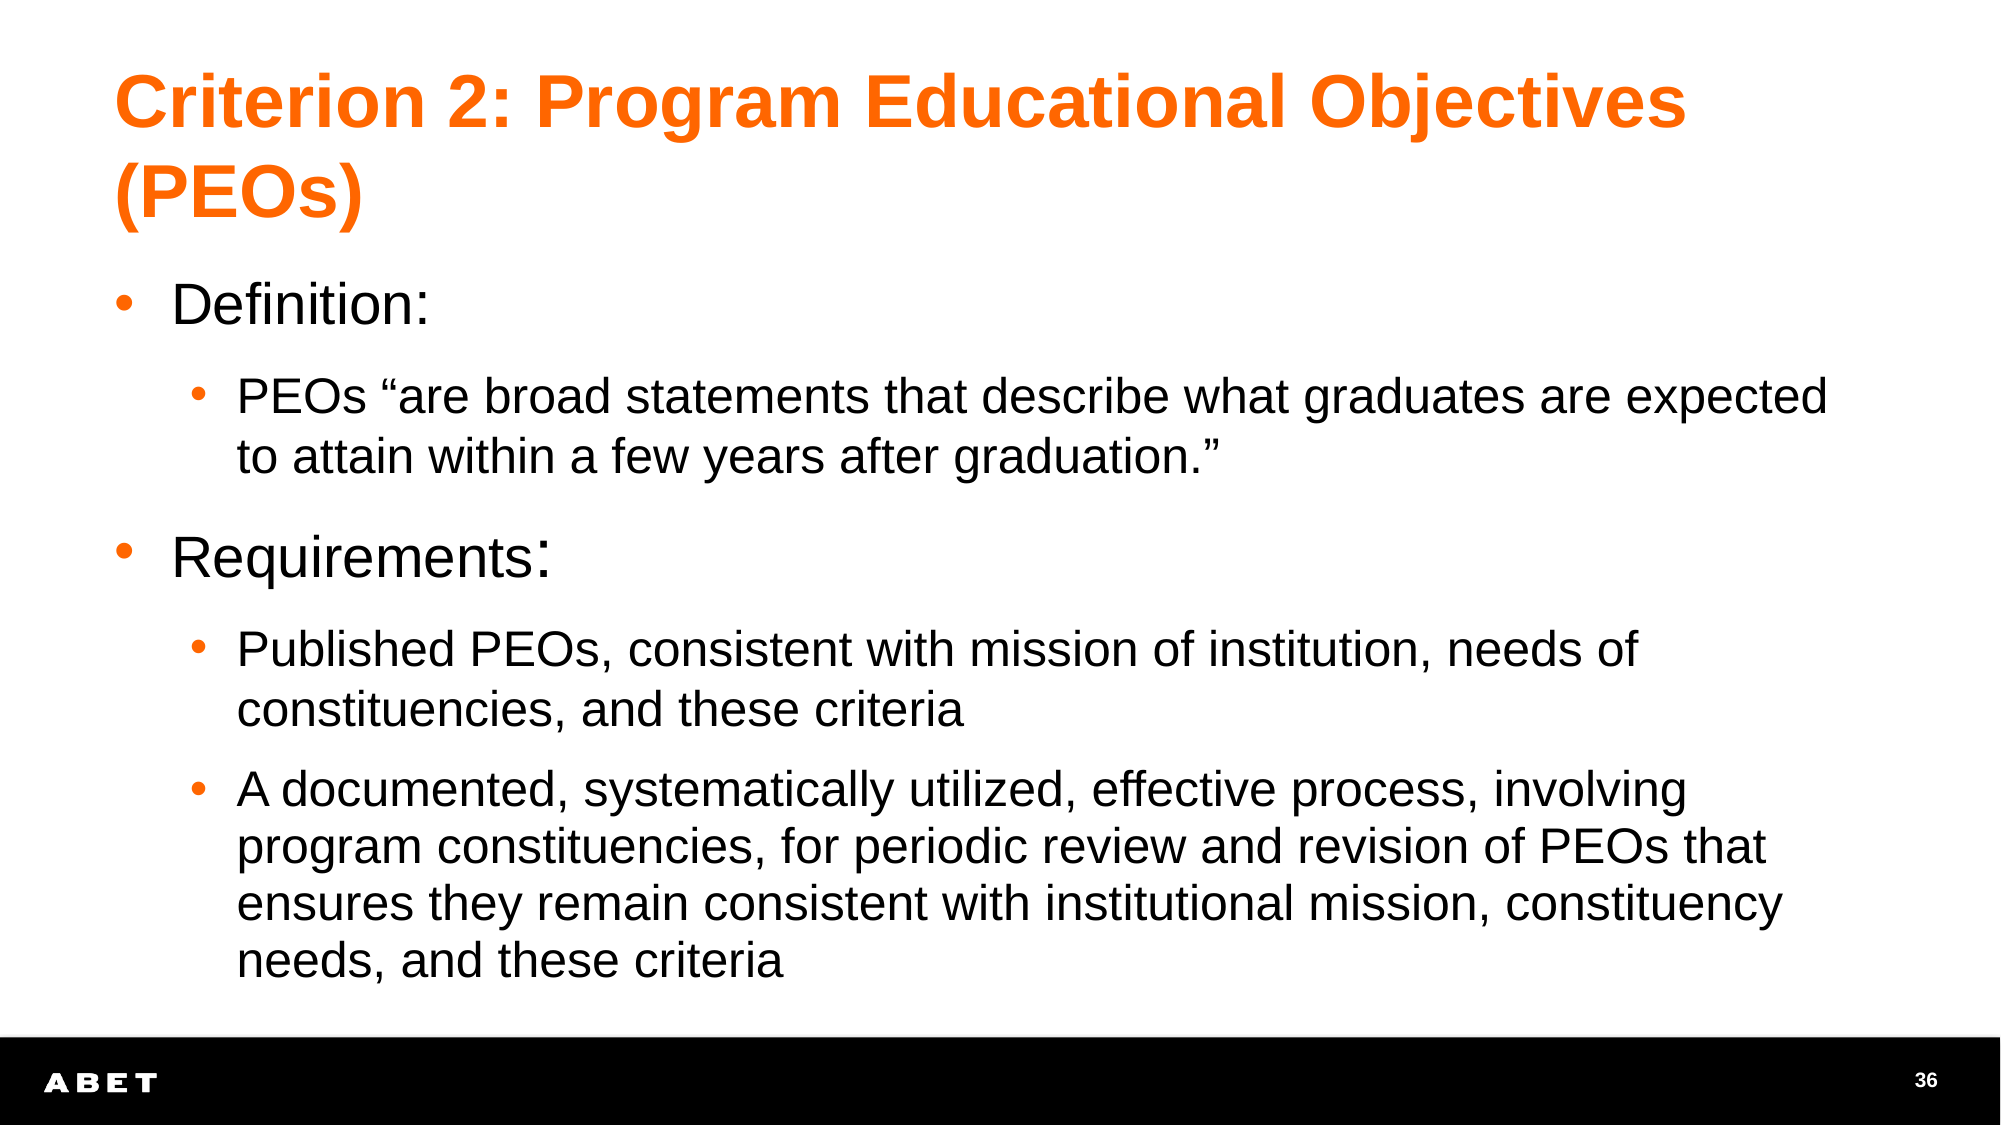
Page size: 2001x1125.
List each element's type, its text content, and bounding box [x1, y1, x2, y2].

picture [16, 1052, 184, 1113]
title Criterion 2: Program Educational Objectives (PEOs) [99, 45, 1900, 176]
list Definition: PEOs “are broad statements that describe what graduates are expected to attain within a few years after graduation.” Requirements: Published PEOs, consistent with mission of institution, needs of constituencies, and these criteria A documented, systematically utilized, effective process, involving program constituencies, for periodic review and revision of PEOs that ensures they remain consistent with institutional mission, constituency needs, and these criteria [99, 262, 1900, 975]
